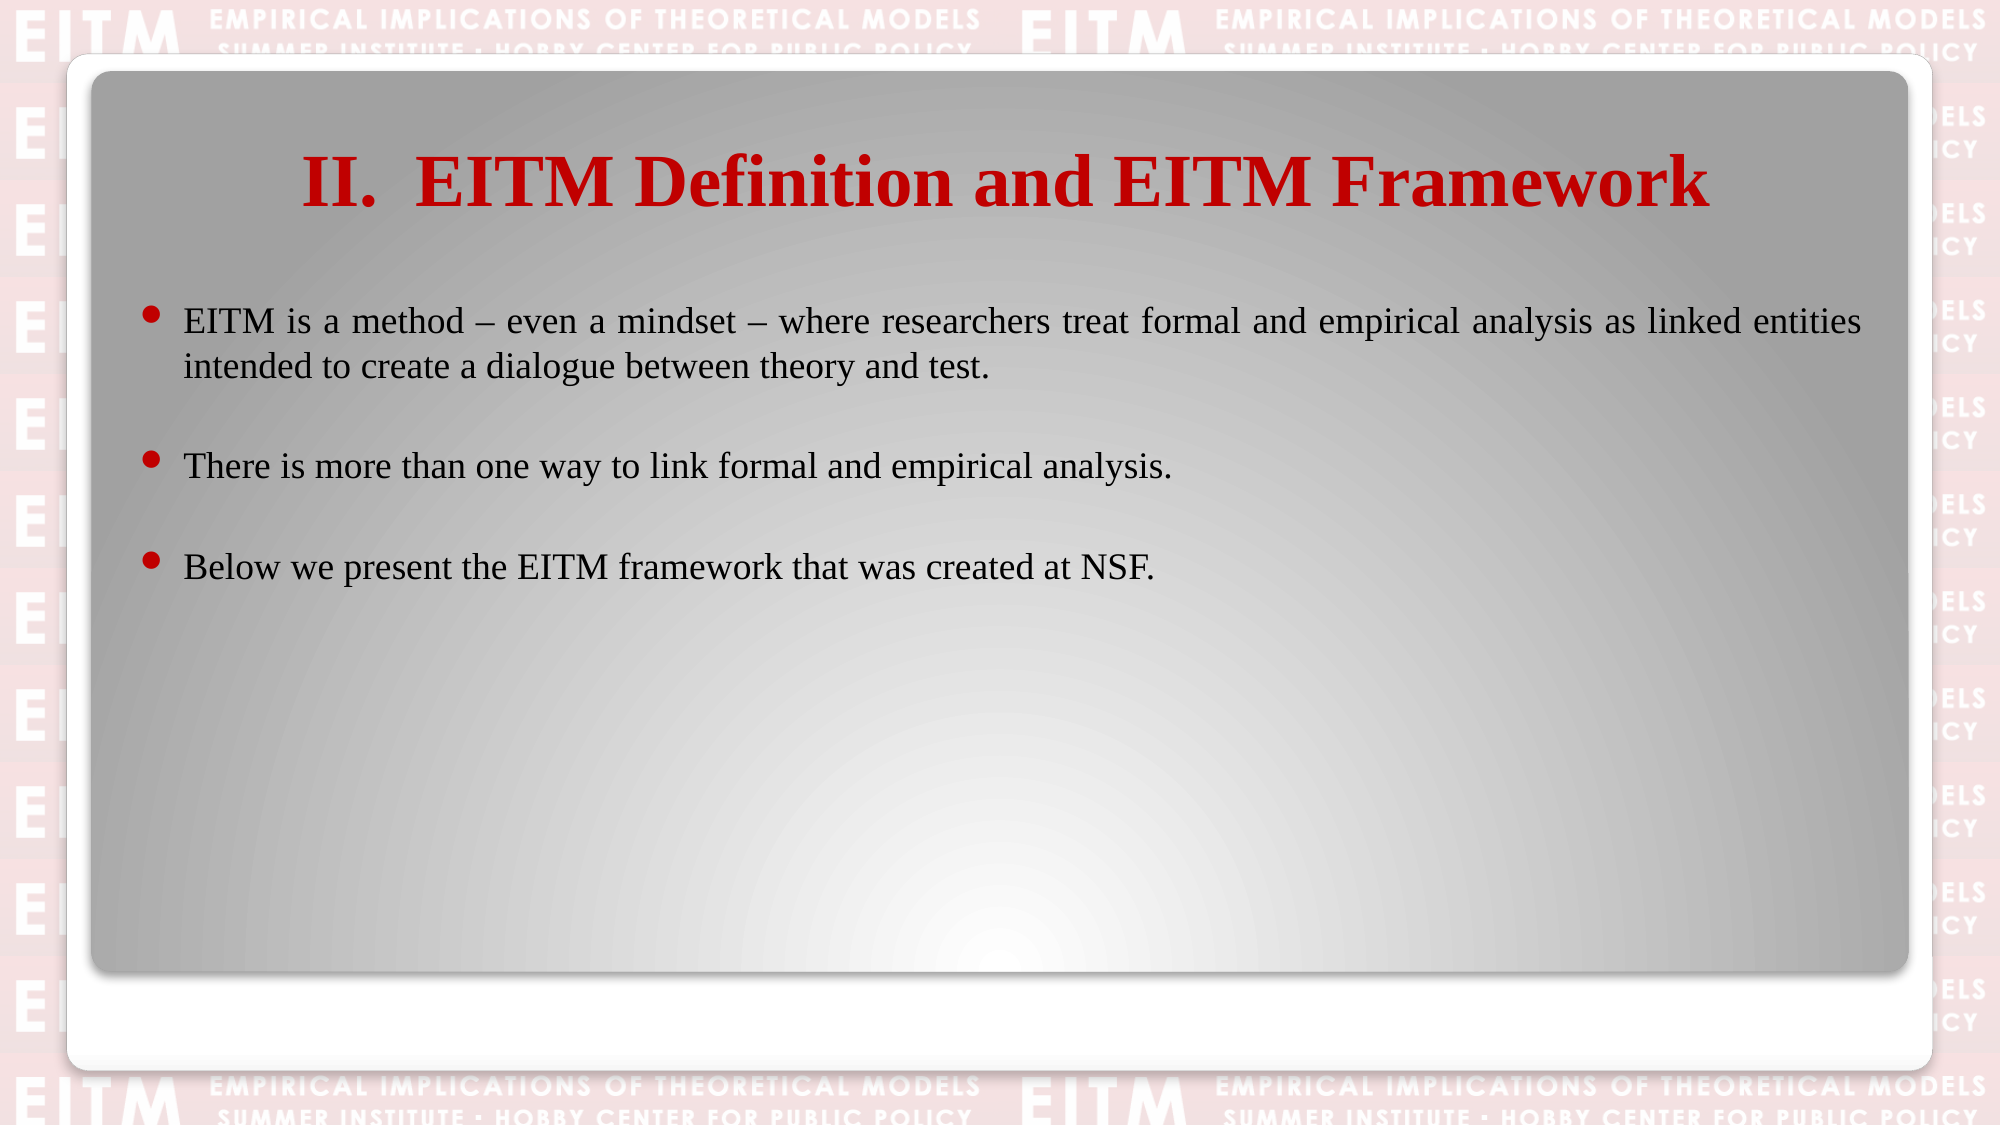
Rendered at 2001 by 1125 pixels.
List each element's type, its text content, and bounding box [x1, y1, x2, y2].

title II. EITM Definition and EITM Framework [111, 56, 1902, 230]
list EITM is a method – even a mindset – where researchers treat formal and empirical analysis as linked entities intended to create a dialogue between theory and test. There is more than one way to link formal and empirical analysis. Below we present the EITM framework that was created at NSF. [109, 280, 1880, 968]
